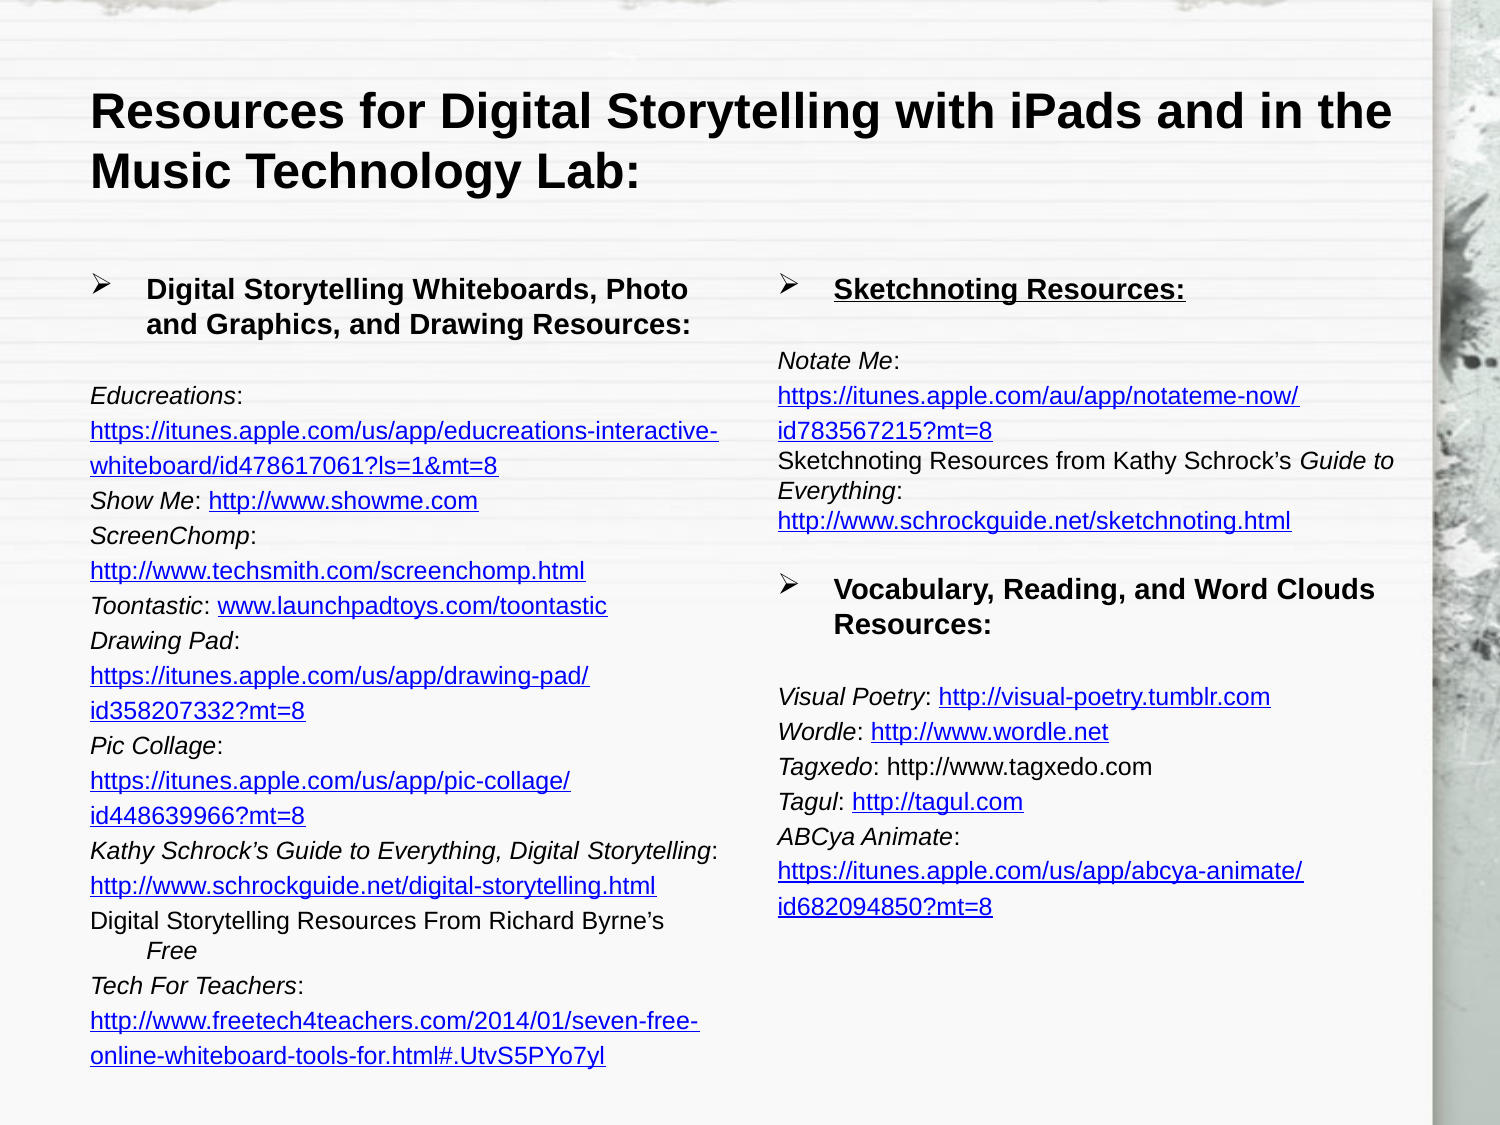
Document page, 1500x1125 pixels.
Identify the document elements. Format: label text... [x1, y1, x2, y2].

title Resources for Digital Storytelling with iPads and in the Music Technology Lab: [74, 44, 1426, 233]
list Sketchnoting Resources: Notate Me: https://itunes.apple.com/au/app/notateme-now/ id783567215?mt=8 Sketchnoting Resources from Kathy Schrock’s Guide to Everything: http://www.schrockguide.net/sketchnoting.html Vocabulary, Reading, and Word Clouds Resources: Visual Poetry: http://visual-poetry.tumblr.com Wordle: http://www.wordle.net Tagxedo: http://www.tagxedo.com Tagul: http://tagul.com ABCya Animate: https://itunes.apple.com/us/app/abcya-animate/ id682094850?mt=8 [762, 262, 1426, 1125]
list Digital Storytelling Whiteboards, Photo and Graphics, and Drawing Resources: Educreations: https://itunes.apple.com/us/app/educreations-interactive- whiteboard/id478617061?ls=1&mt=8 Show Me: http://www.showme.com ScreenChomp: http://www.techsmith.com/screenchomp.html Toontastic: www.launchpadtoys.com/toontastic Drawing Pad: https://itunes.apple.com/us/app/drawing-pad/ id358207332?mt=8 Pic Collage: https://itunes.apple.com/us/app/pic-collage/ id448639966?mt=8 Kathy Schrock’s Guide to Everything, Digital Storytelling: http://www.schrockguide.net/digital-storytelling.html Digital Storytelling Resources From Richard Byrne’s Free Tech For Teachers: http://www.freetech4teachers.com/2014/01/seven-free- online-whiteboard-tools-for.html#.UtvS5PYo7yl [74, 262, 738, 1125]
picture [0, 0, 1500, 1125]
